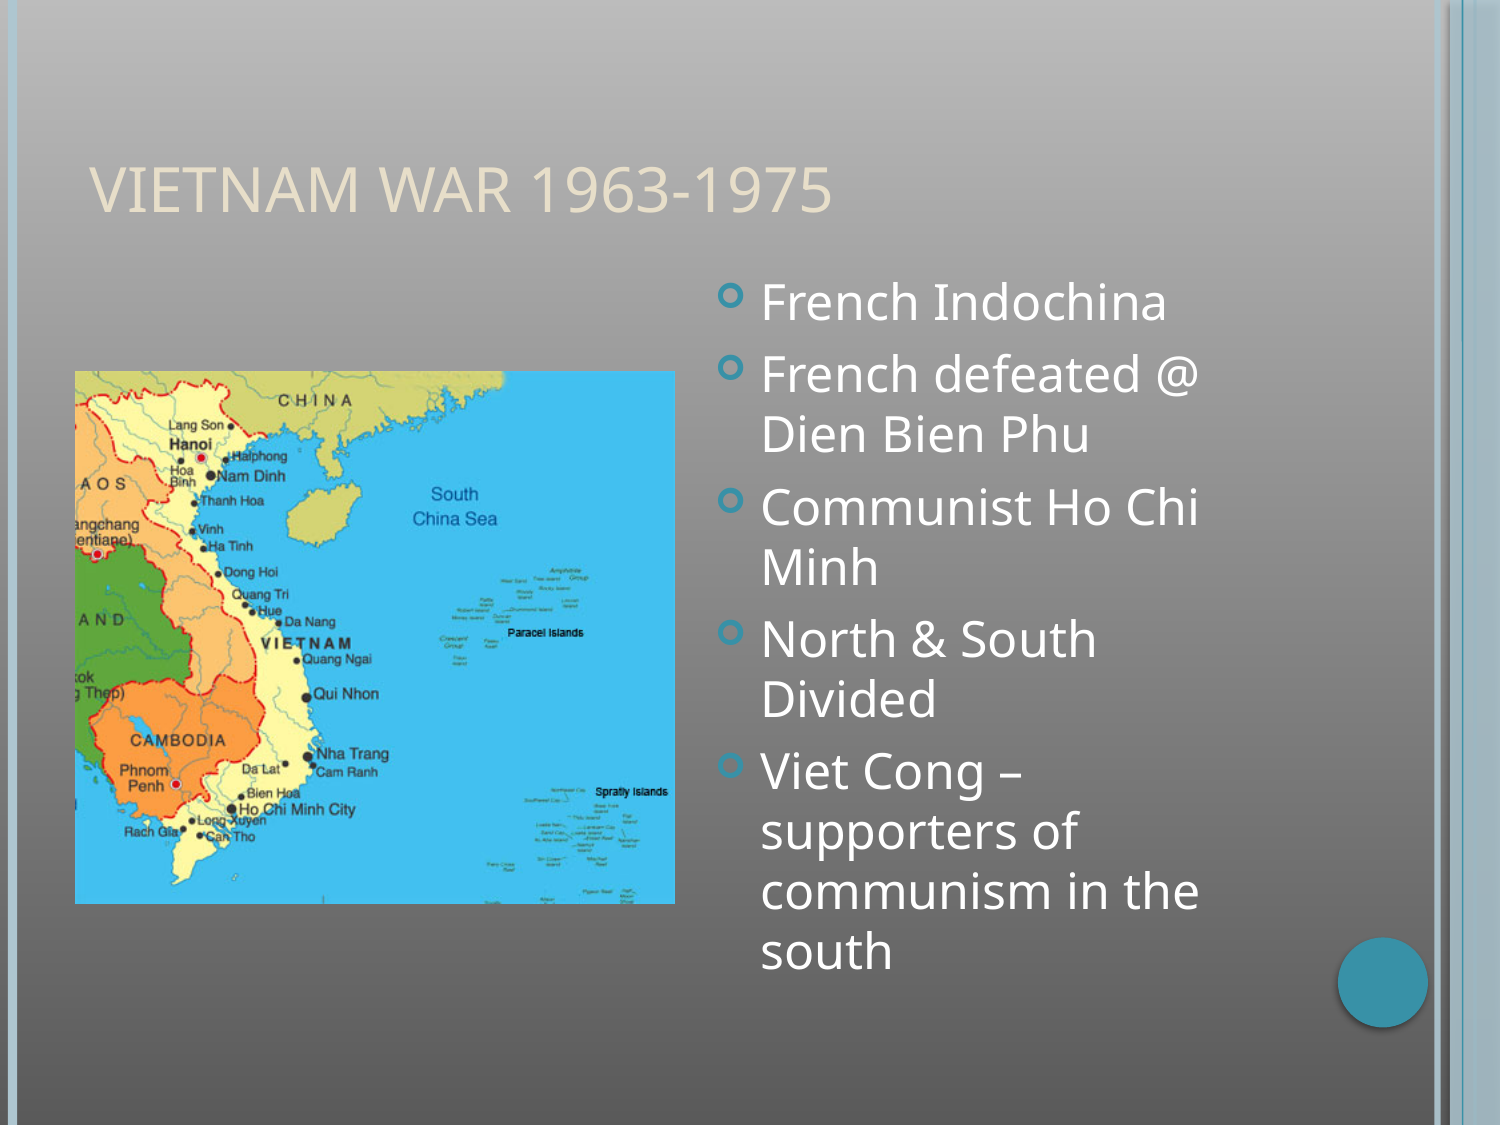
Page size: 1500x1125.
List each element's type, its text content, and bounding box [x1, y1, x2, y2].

title Vietnam War 1963-1975 [75, 45, 1300, 233]
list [74, 371, 676, 904]
list French Indochina French defeated @ Dien Bien Phu Communist Ho Chi Minh North & South Divided Viet Cong – supporters of communism in the south [700, 262, 1301, 1013]
